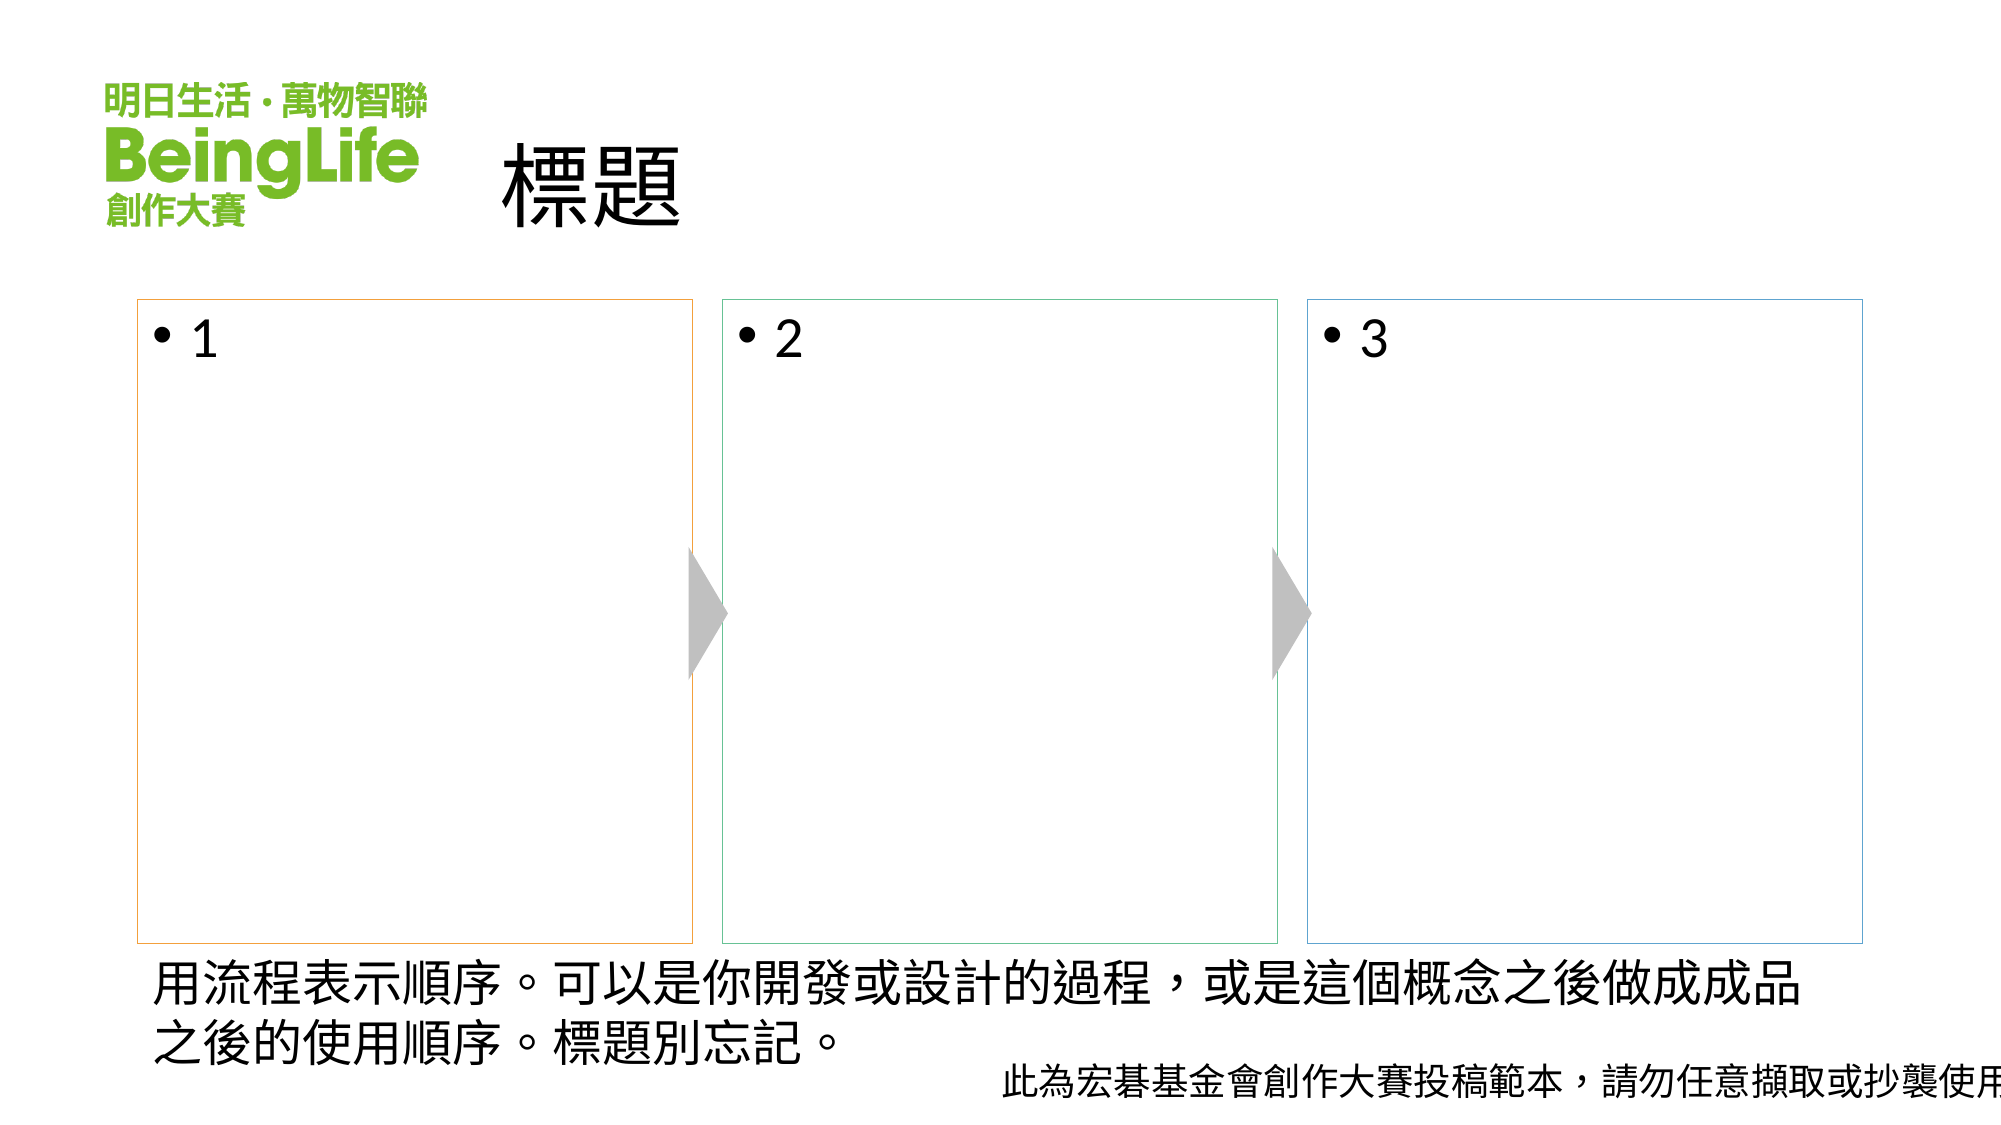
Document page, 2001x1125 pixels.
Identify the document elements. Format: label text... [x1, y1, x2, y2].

text_box 用流程表示順序。可以是你開發或設計的過程，或是這個概念之後做成成品之後的使用順序。標題別忘記。 [137, 943, 1863, 1092]
text_box [687, 543, 730, 684]
text_box 1 [137, 299, 693, 944]
text_box 3 [1307, 299, 1863, 944]
text_box [1271, 543, 1313, 684]
title 標題 [484, 82, 2000, 300]
text_box 2 [722, 299, 1278, 944]
picture [105, 82, 427, 227]
